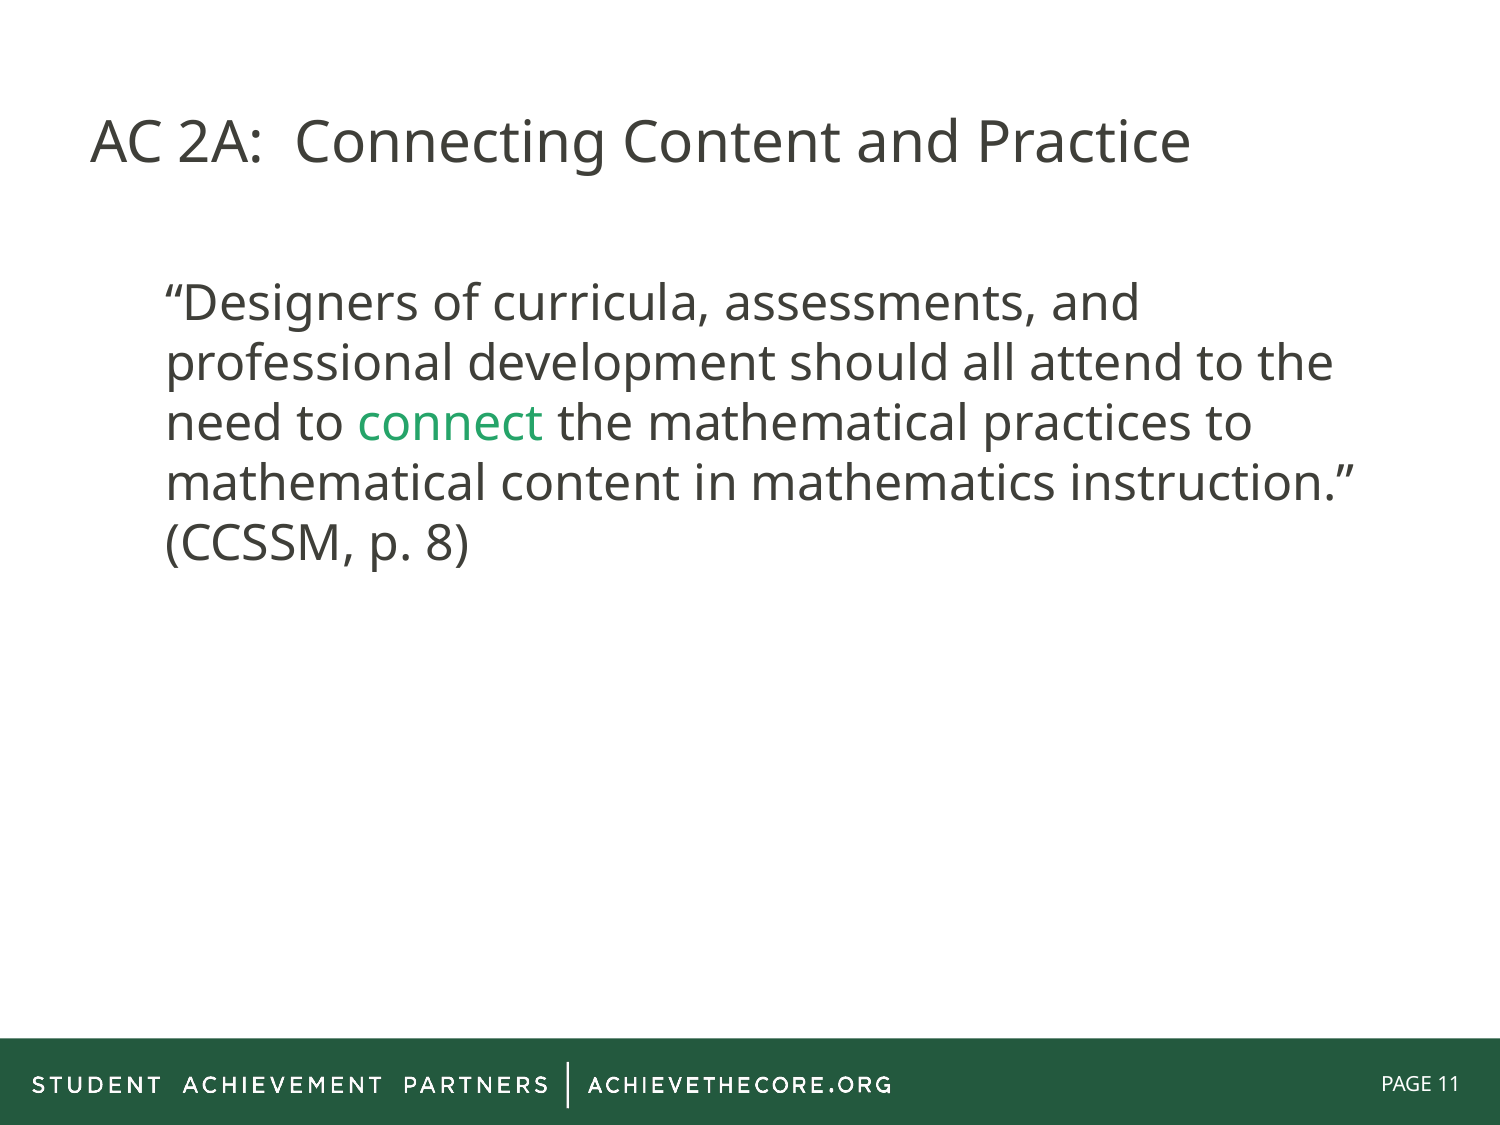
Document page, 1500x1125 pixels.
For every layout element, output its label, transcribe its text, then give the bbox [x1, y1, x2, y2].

list “Designers of curricula, assessments, and professional development should all attend to the need to connect the mathematical practices to mathematical content in mathematics instruction.” (CCSSM, p. 8) [75, 262, 1425, 1005]
slide_number [1074, 1055, 1425, 1116]
picture [12, 1055, 911, 1112]
title AC 2A: Connecting Content and Practice [75, 45, 1425, 233]
